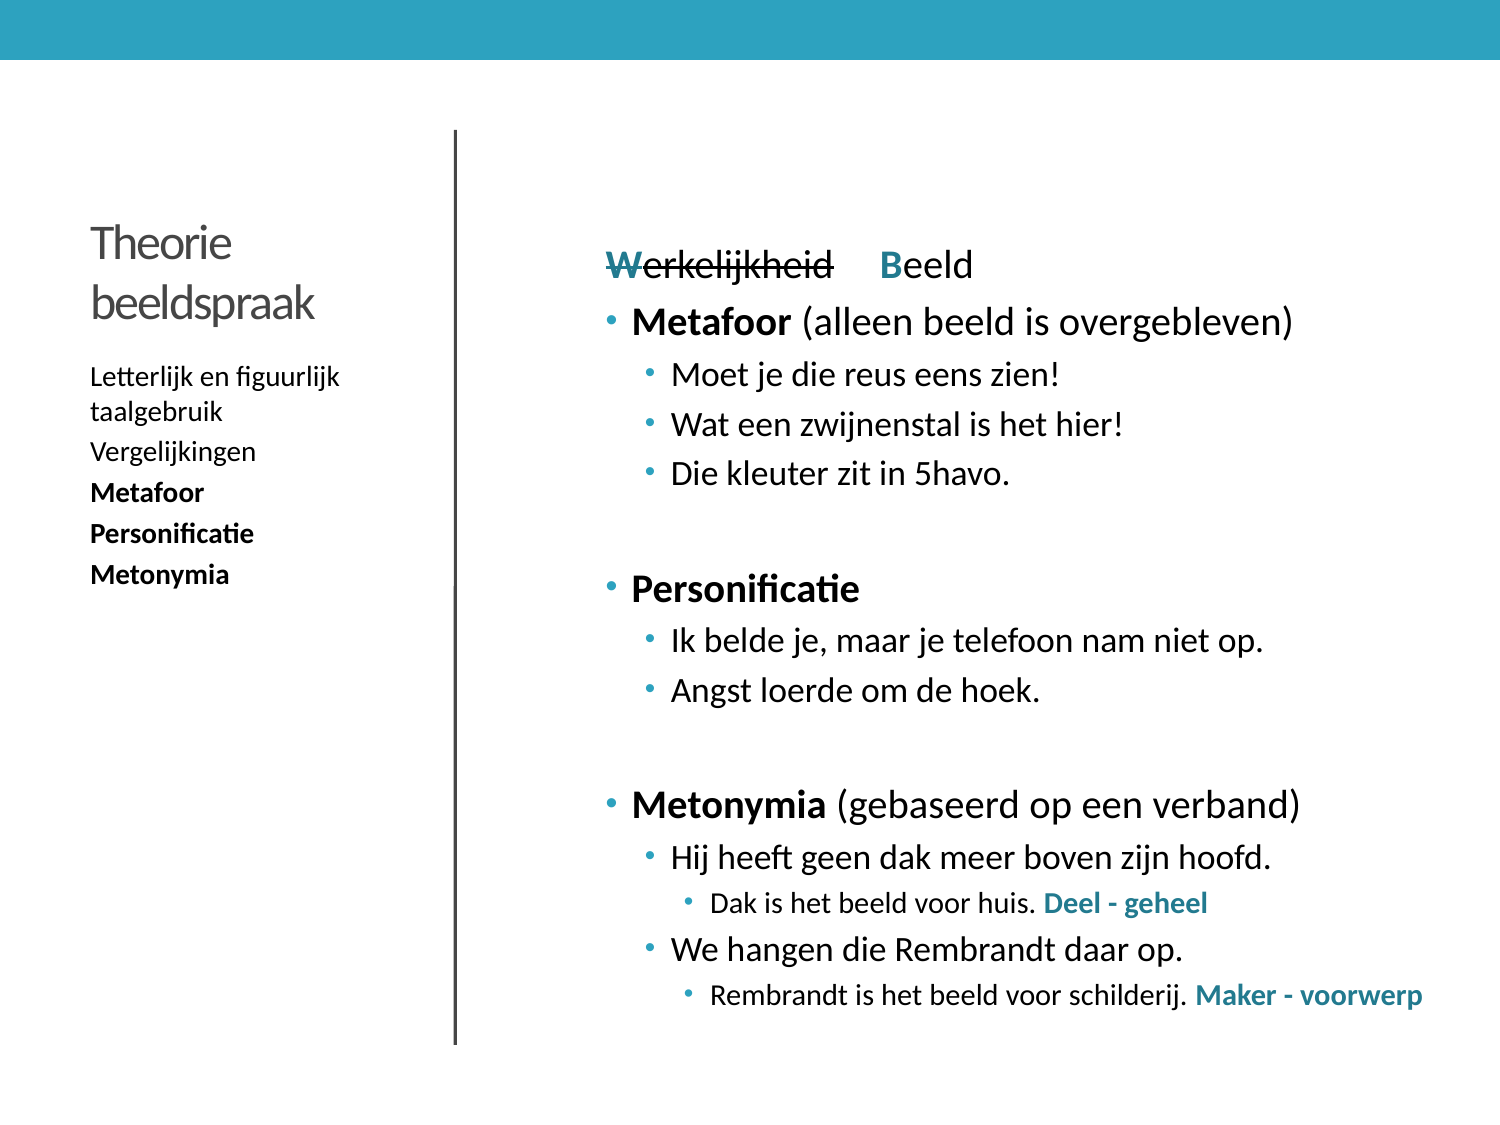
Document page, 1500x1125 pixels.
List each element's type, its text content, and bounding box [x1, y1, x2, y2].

title Theorie beeldspraak [75, 129, 426, 337]
list Letterlijk en figuurlijk taalgebruik Vergelijkingen Metafoor Personificatie Metonymia [75, 349, 426, 1046]
list Werkelijkheid Beeld Metafoor (alleen beeld is overgebleven) Moet je die reus eens zien! Wat een zwijnenstal is het hier! Die kleuter zit in 5havo. Personificatie Ik belde je, maar je telefoon nam niet op. Angst loerde om de hoek. Metonymia (gebaseerd op een verband) Hij heeft geen dak meer boven zijn hoofd. Dak is het beeld voor huis. Deel - geheel We hangen die Rembrandt daar op. Rembrandt is het beeld voor schilderij. Maker - voorwerp [590, 230, 1447, 1059]
